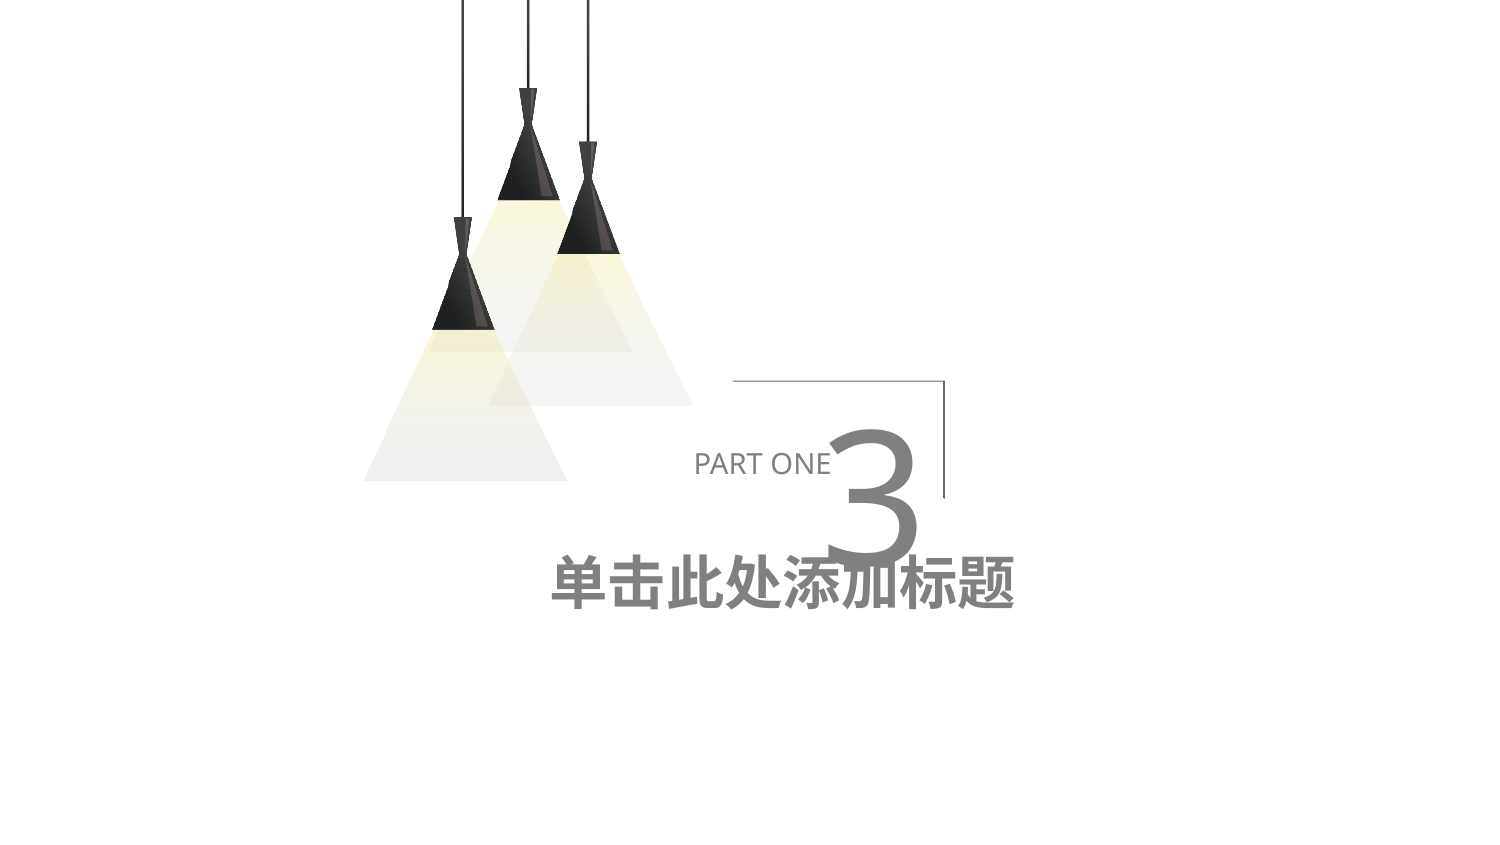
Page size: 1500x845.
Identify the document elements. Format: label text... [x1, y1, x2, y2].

text_box 3 [791, 372, 957, 609]
picture [354, 0, 698, 499]
text_box 单击此处添加标题 [449, 540, 1117, 622]
text_box PART ONE [702, 439, 876, 486]
text_box [730, 378, 947, 501]
